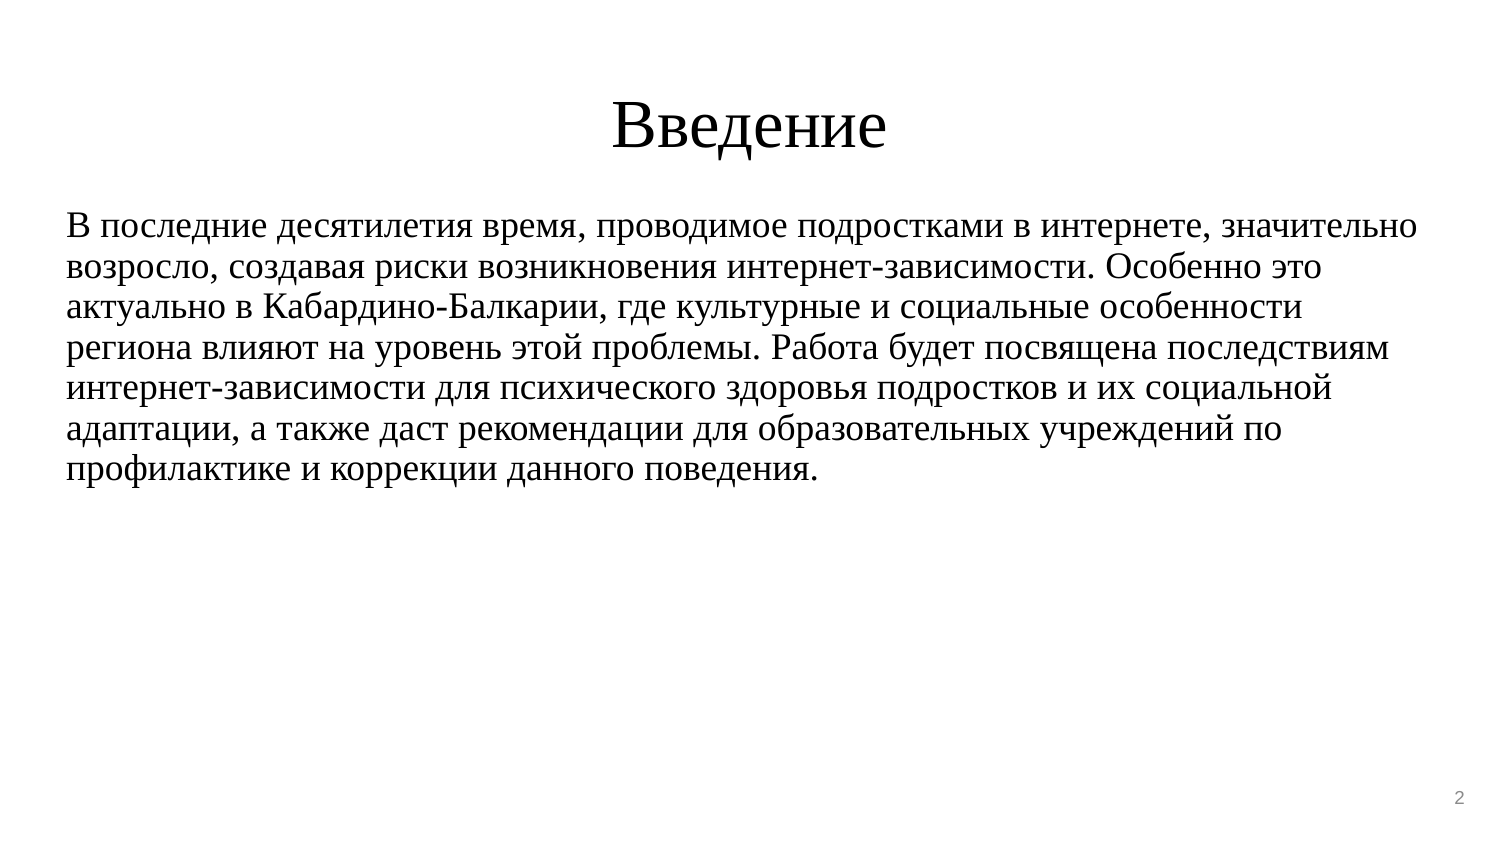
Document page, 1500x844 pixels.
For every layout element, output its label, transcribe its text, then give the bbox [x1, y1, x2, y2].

list В последние десятилетия время, проводимое подростками в интернете, значительно возросло, создавая риски возникновения интернет-зависимости. Особенно это актуально в Кабардино-Балкарии, где культурные и социальные особенности региона влияют на уровень этой проблемы. Работа будет посвящена последствиям интернет-зависимости для психического здоровья подростков и их социальной адаптации, а также даст рекомендации для образовательных учреждений по профилактике и коррекции данного поведения. [51, 190, 1449, 422]
title Введение [51, 72, 1449, 167]
slide_number 2 [1389, 764, 1480, 830]
